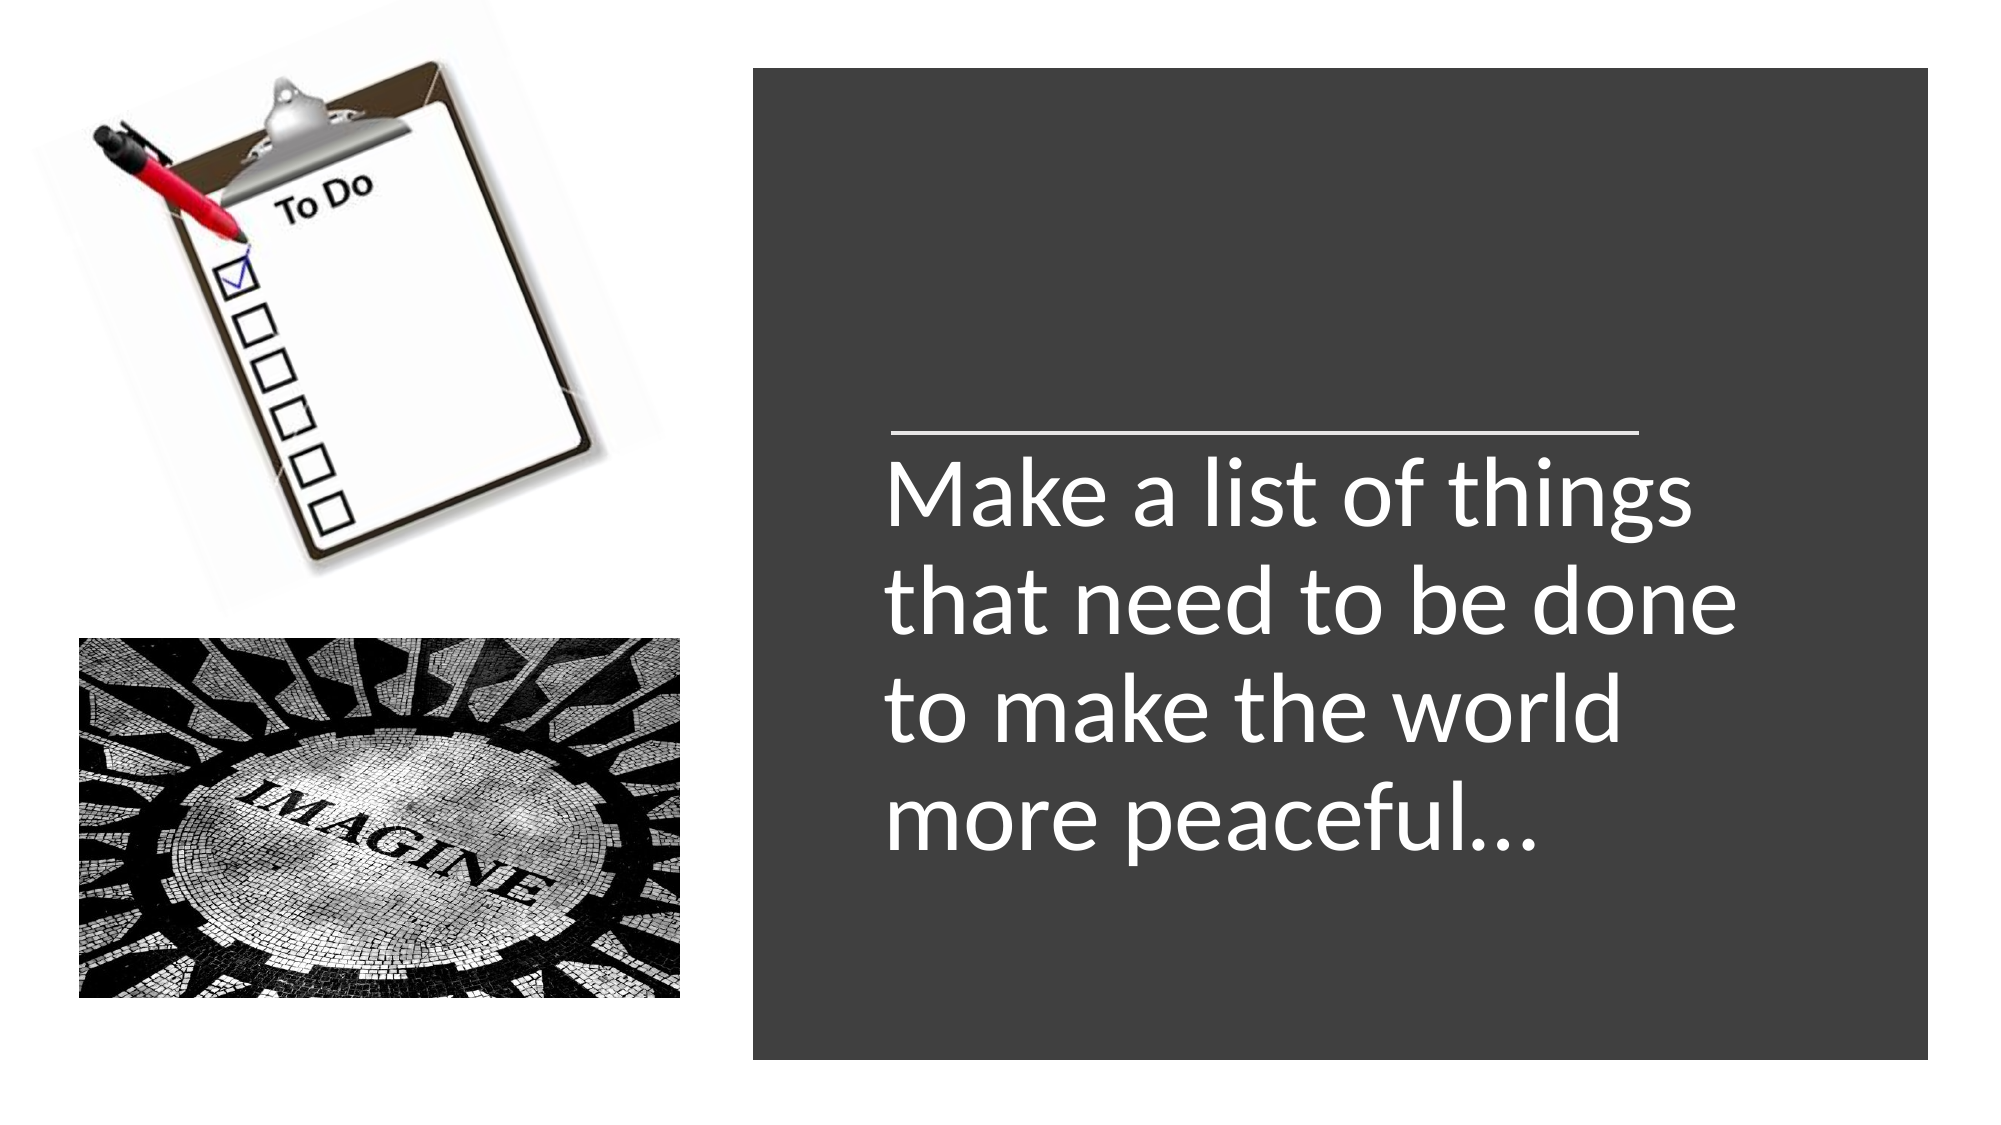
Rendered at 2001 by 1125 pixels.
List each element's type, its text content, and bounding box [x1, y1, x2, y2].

picture [78, 638, 680, 998]
list Make a list of things that need to be done to make the world more peaceful… [869, 432, 1812, 968]
picture [31, 0, 667, 618]
text_box [762, 77, 1918, 1050]
